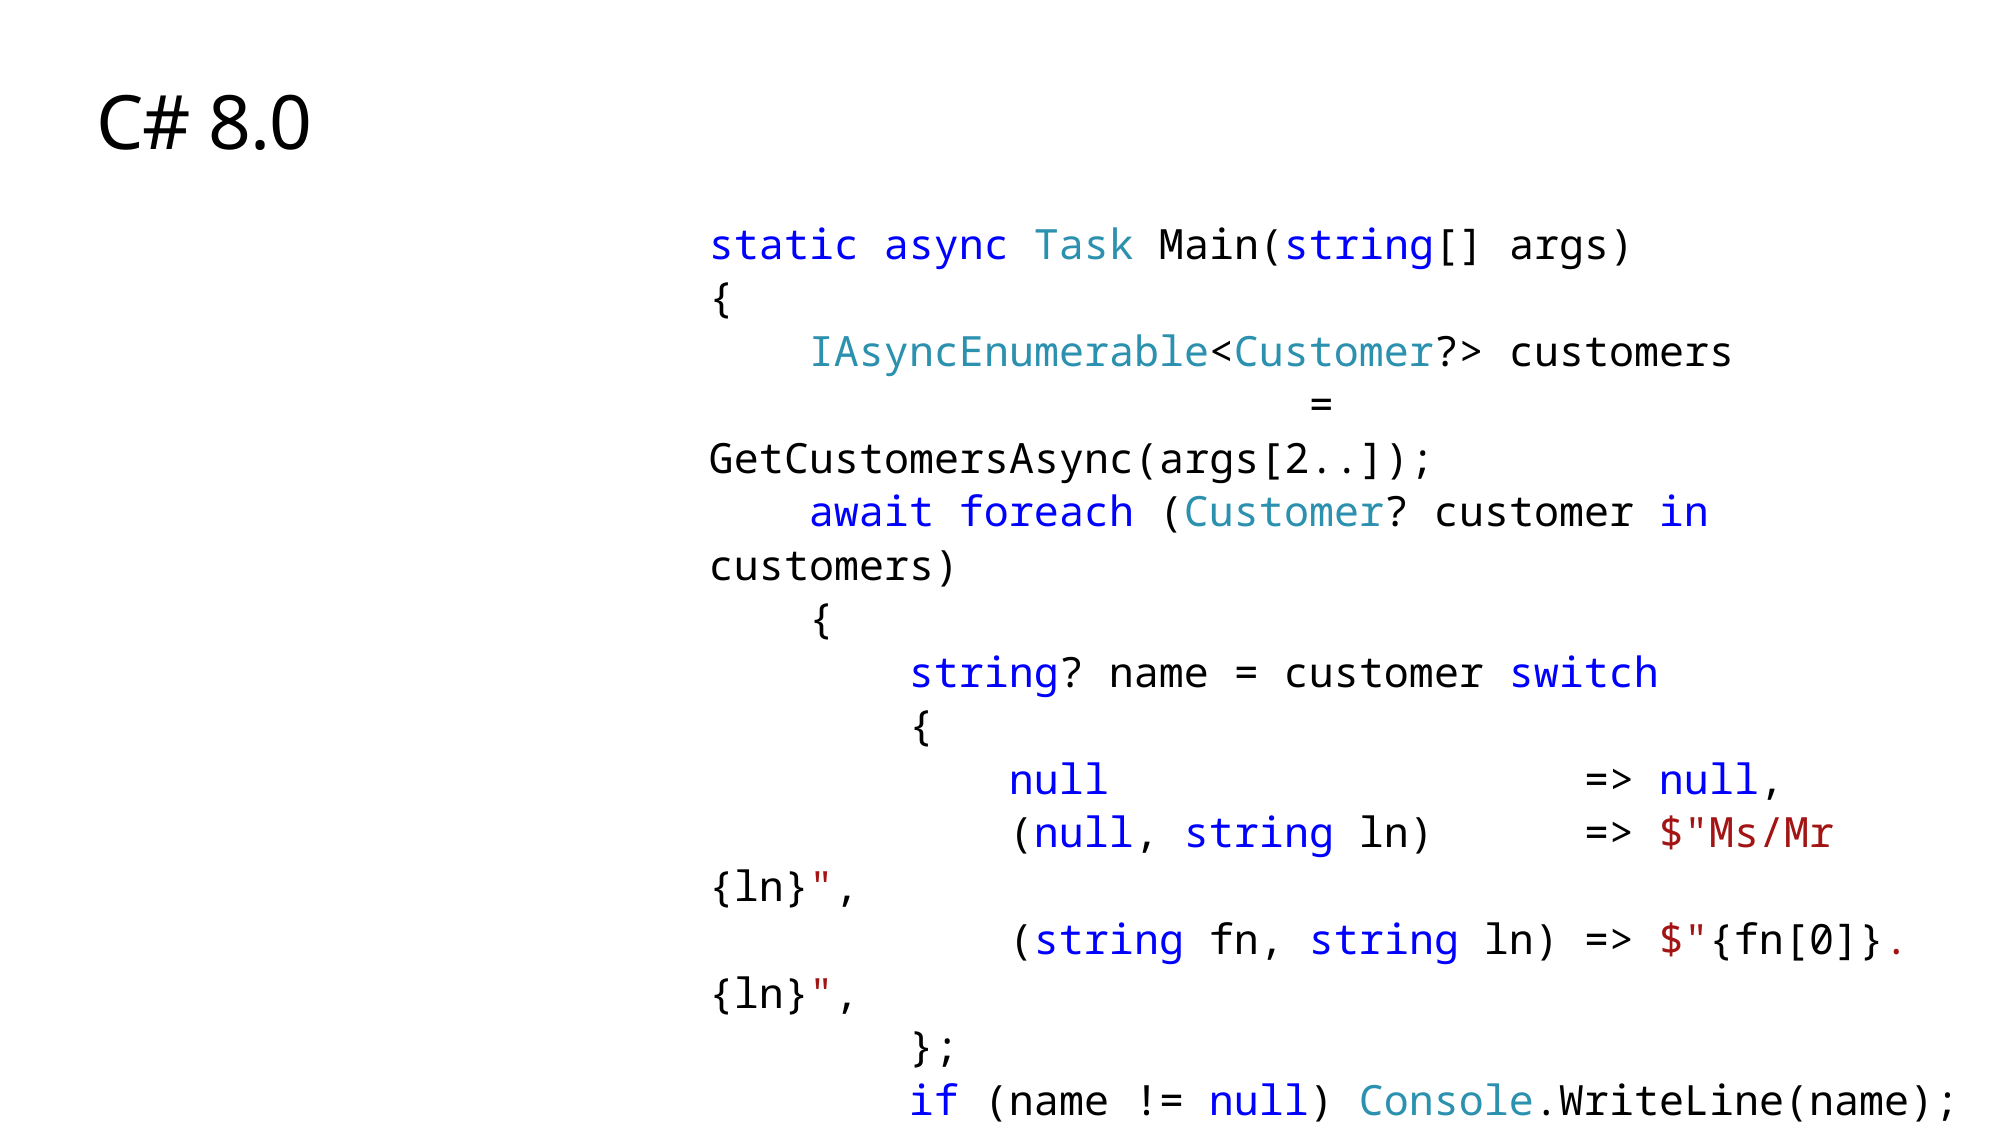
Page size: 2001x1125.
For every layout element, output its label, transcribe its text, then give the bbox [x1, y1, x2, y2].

title C# 8.0 [96, 75, 1904, 166]
text_box static async Task Main(string[] args) { IAsyncEnumerable<Customer?> customers = GetCustomersAsync(args[2..]); await foreach (Customer? customer in customers) { string? name = customer switch { null => null, (null, string ln) => $"Ms/Mr {ln}", (string fn, string ln) => $"{fn[0]}. {ln}", }; if (name != null) Console.WriteLine(name); } } [684, 199, 2000, 1125]
